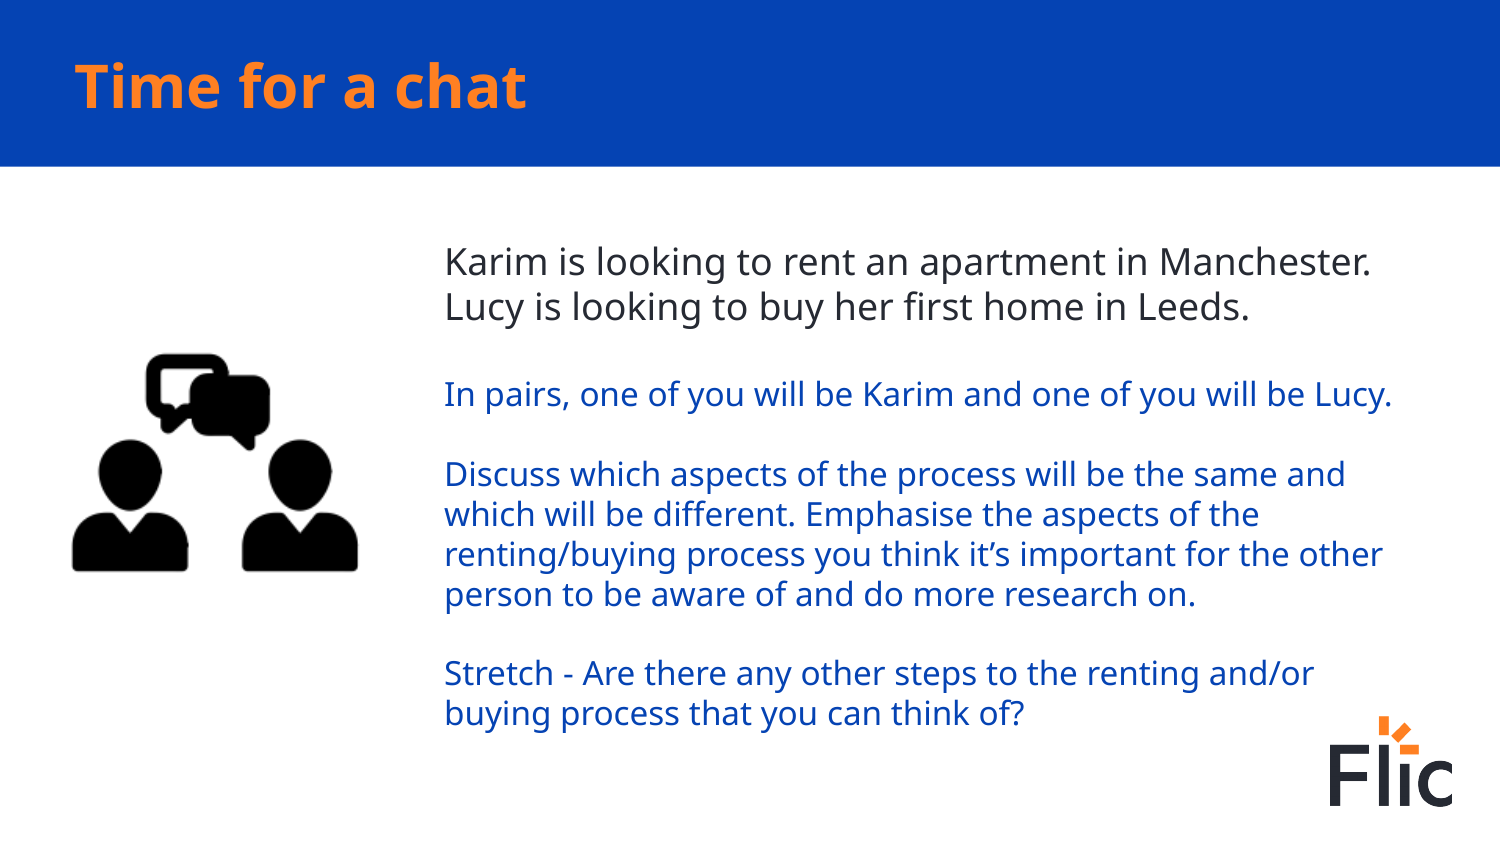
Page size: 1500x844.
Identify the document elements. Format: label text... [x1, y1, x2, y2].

picture [58, 306, 372, 620]
picture [1330, 716, 1452, 807]
list Karim is looking to rent an apartment in Manchester. Lucy is looking to buy her first home in Leeds. In pairs, one of you will be Karim and one of you will be Lucy. Discuss which aspects of the process will be the same and which will be different. Emphasise the aspects of the renting/buying process you think it’s important for the other person to be aware of and do more research on. Stretch - Are there any other steps to the renting and/or buying process that you can think of? [429, 230, 1427, 774]
text_box Time for a chat [59, 32, 1406, 136]
